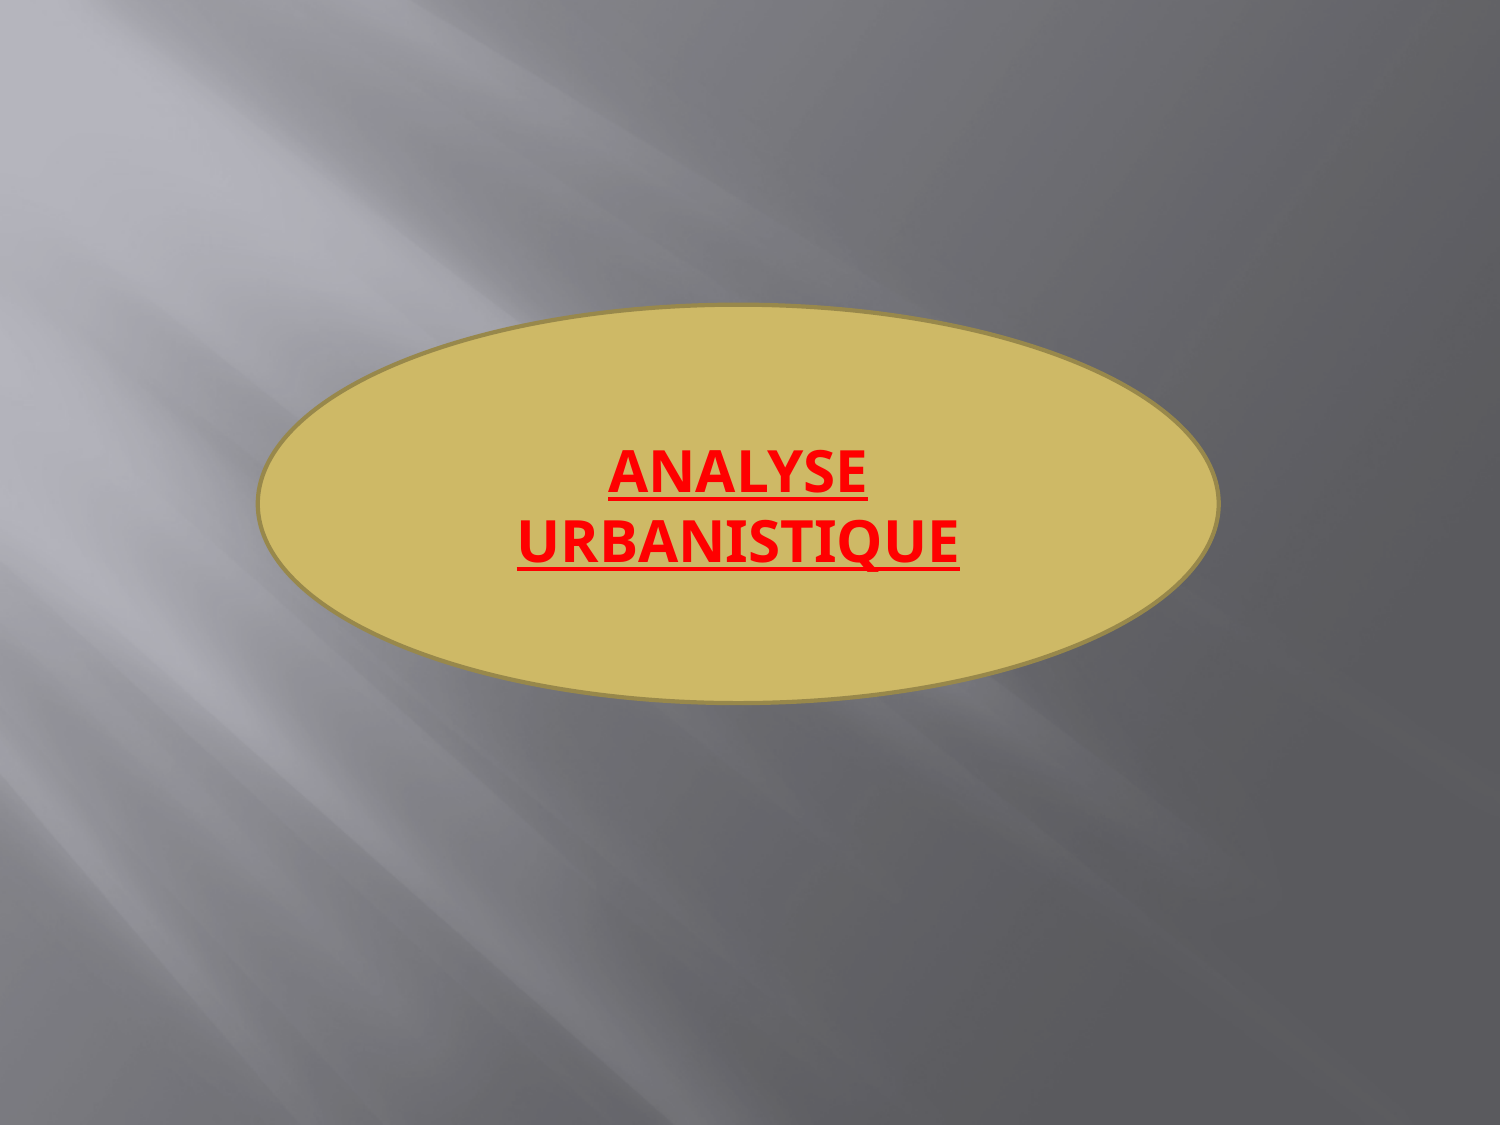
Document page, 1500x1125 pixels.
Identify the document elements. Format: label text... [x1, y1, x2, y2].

text_box ANALYSE URBANISTIQUE [255, 302, 1221, 706]
